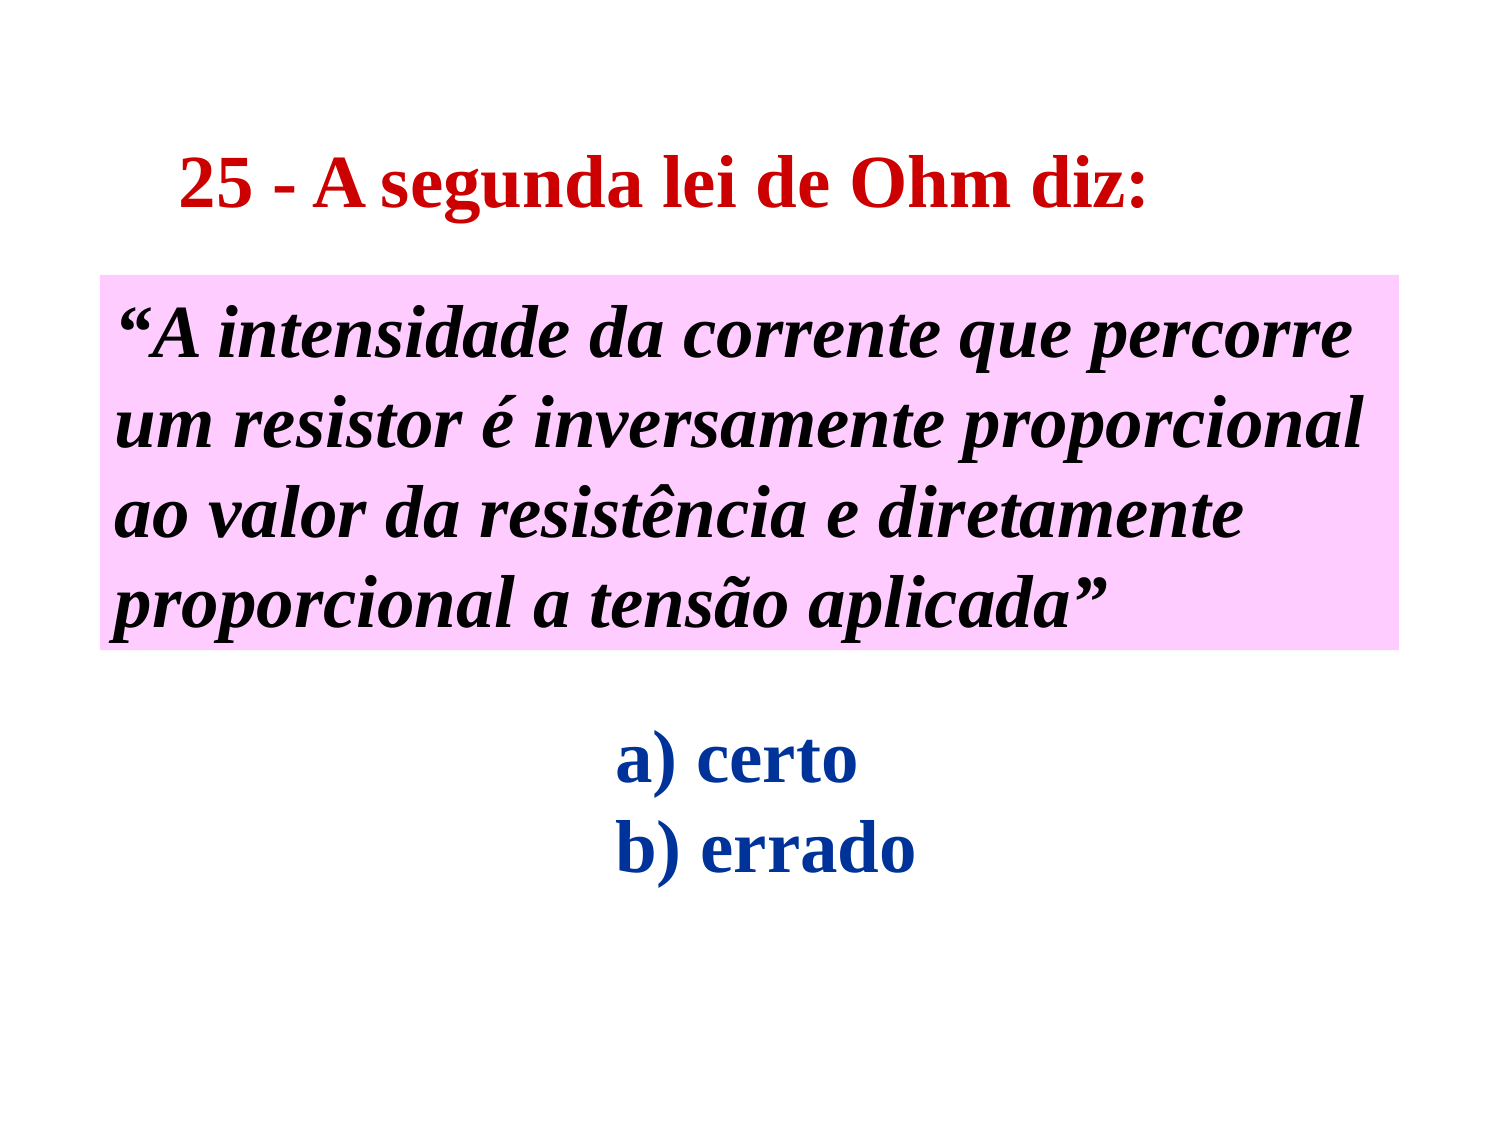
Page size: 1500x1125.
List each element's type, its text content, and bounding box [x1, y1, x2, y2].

text_box 25 - A segunda lei de Ohm diz: [163, 124, 1168, 230]
text_box “A intensidade da corrente que percorre um resistor é inversamente proporcional ao valor da resistência e diretamente proporcional a tensão aplicada” [99, 274, 1399, 651]
text_box a) certo b) errado [600, 699, 933, 895]
